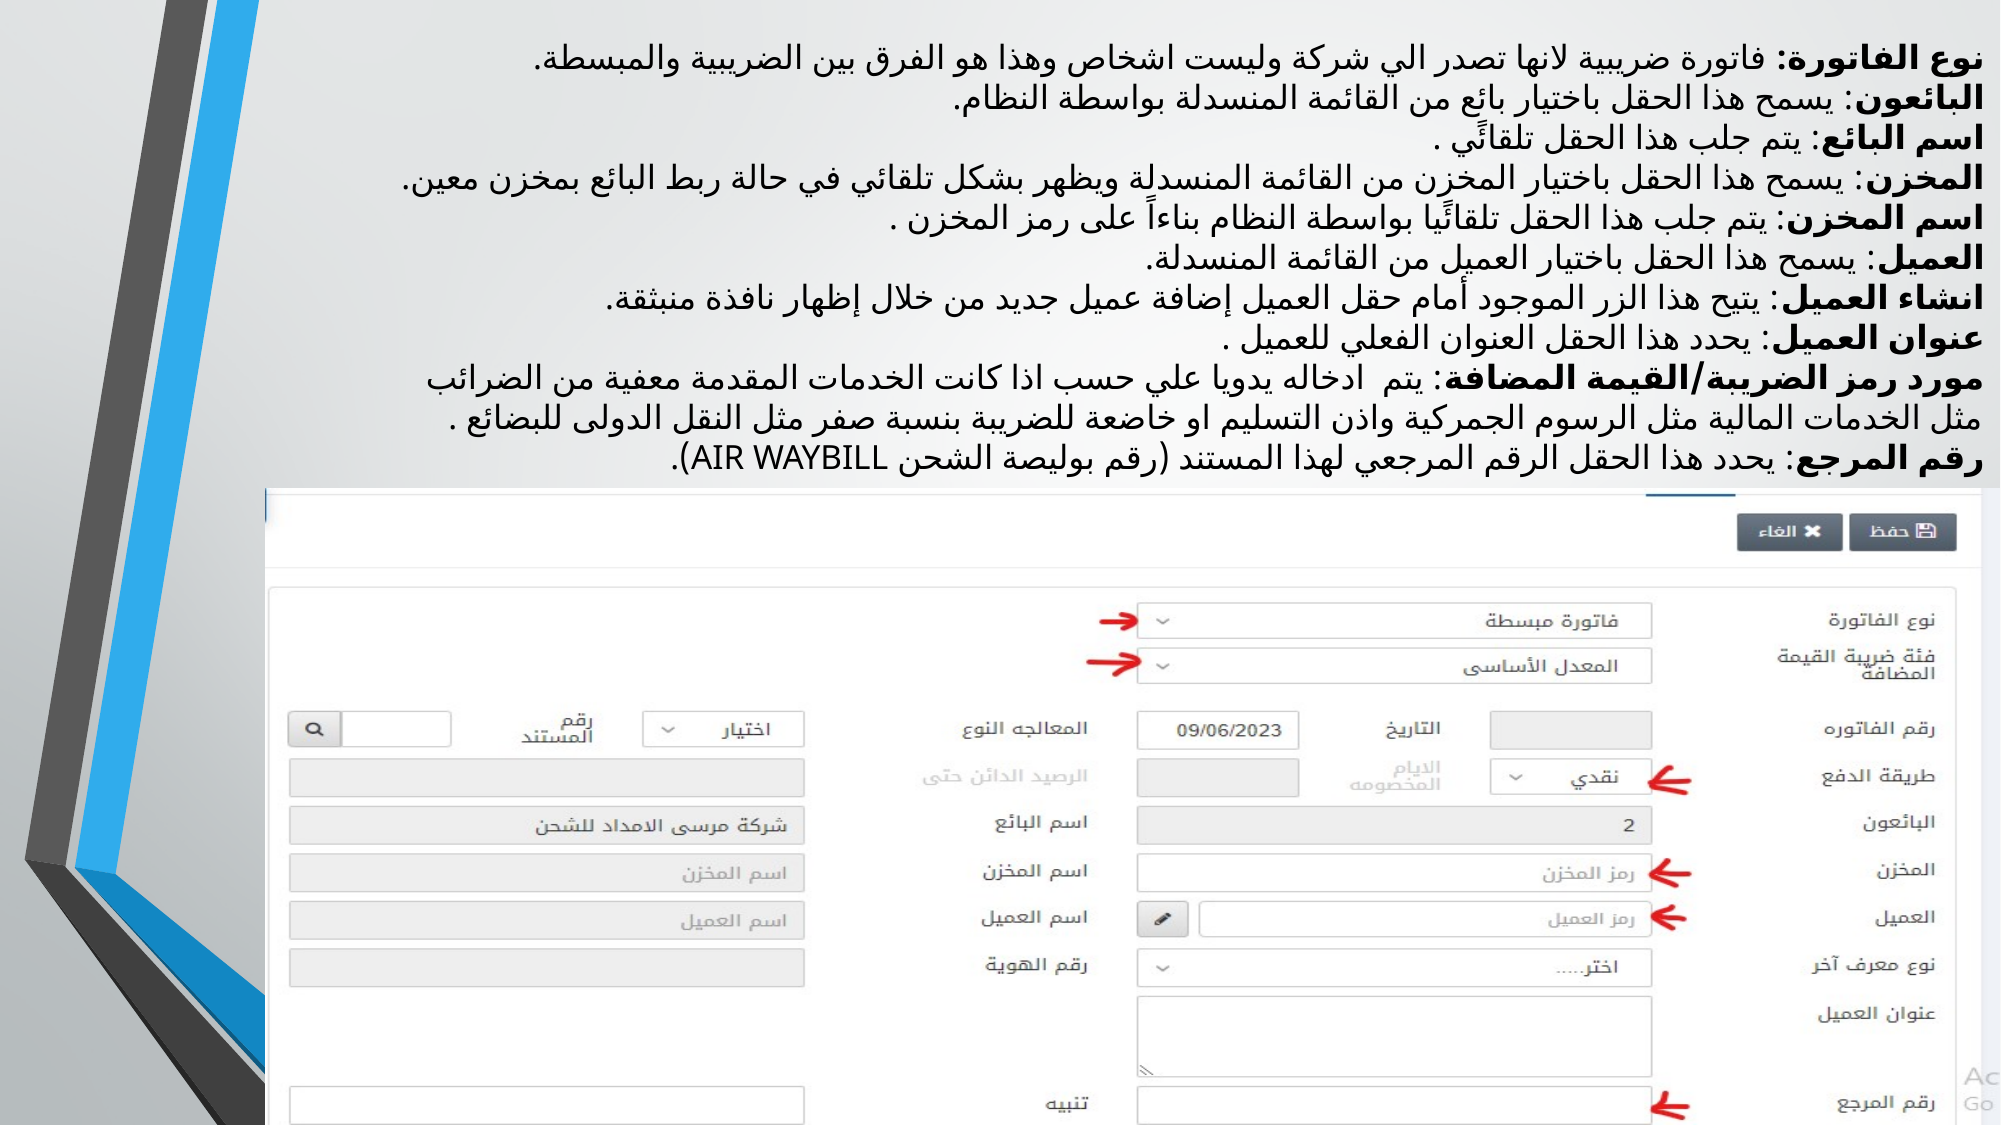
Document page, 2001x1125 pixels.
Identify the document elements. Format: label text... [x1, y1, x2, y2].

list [265, 488, 2000, 1125]
title نوع الفاتورة: فاتورة ضريبية لانها تصدر الي شركة وليست اشخاص وهذا هو الفرق بين الضريبية والمبسطة. البائعون: يسمح هذا الحقل باختيار بائع من القائمة المنسدلة بواسطة النظام. اسم البائع: يتم جلب هذا الحقل تلقائًي . المخزن: يسمح هذا الحقل باختيار المخزن من القائمة المنسدلة ويظهر بشكل تلقائي في حالة ربط البائع بمخزن معين. اسم المخزن: يتم جلب هذا الحقل تلقائًيا بواسطة النظام بناءاً على رمز المخزن . العميل: يسمح هذا الحقل باختيار العميل من القائمة المنسدلة. انشاء العميل: يتيح هذا الزر الموجود أمام حقل العميل إضافة عميل جديد من خلال إظهار نافذة منبثقة. عنوان العميل: يحدد هذا الحقل العنوان الفعلي للعميل . مورد رمز الضريبة/القيمة المضافة: يتم ادخاله يدويا علي حسب اذا كانت الخدمات المقدمة معفية من الضرائب مثل الخدمات المالية مثل الرسوم الجمركية واذن التسليم او خاضعة للضريبة بنسبة صفر مثل النقل الدولى للبضائع . رقم المرجع: يحدد هذا الحقل الرقم المرجعي لهذا المستند (رقم بوليصة الشحن AIR WAYBILL). [356, 0, 2000, 438]
